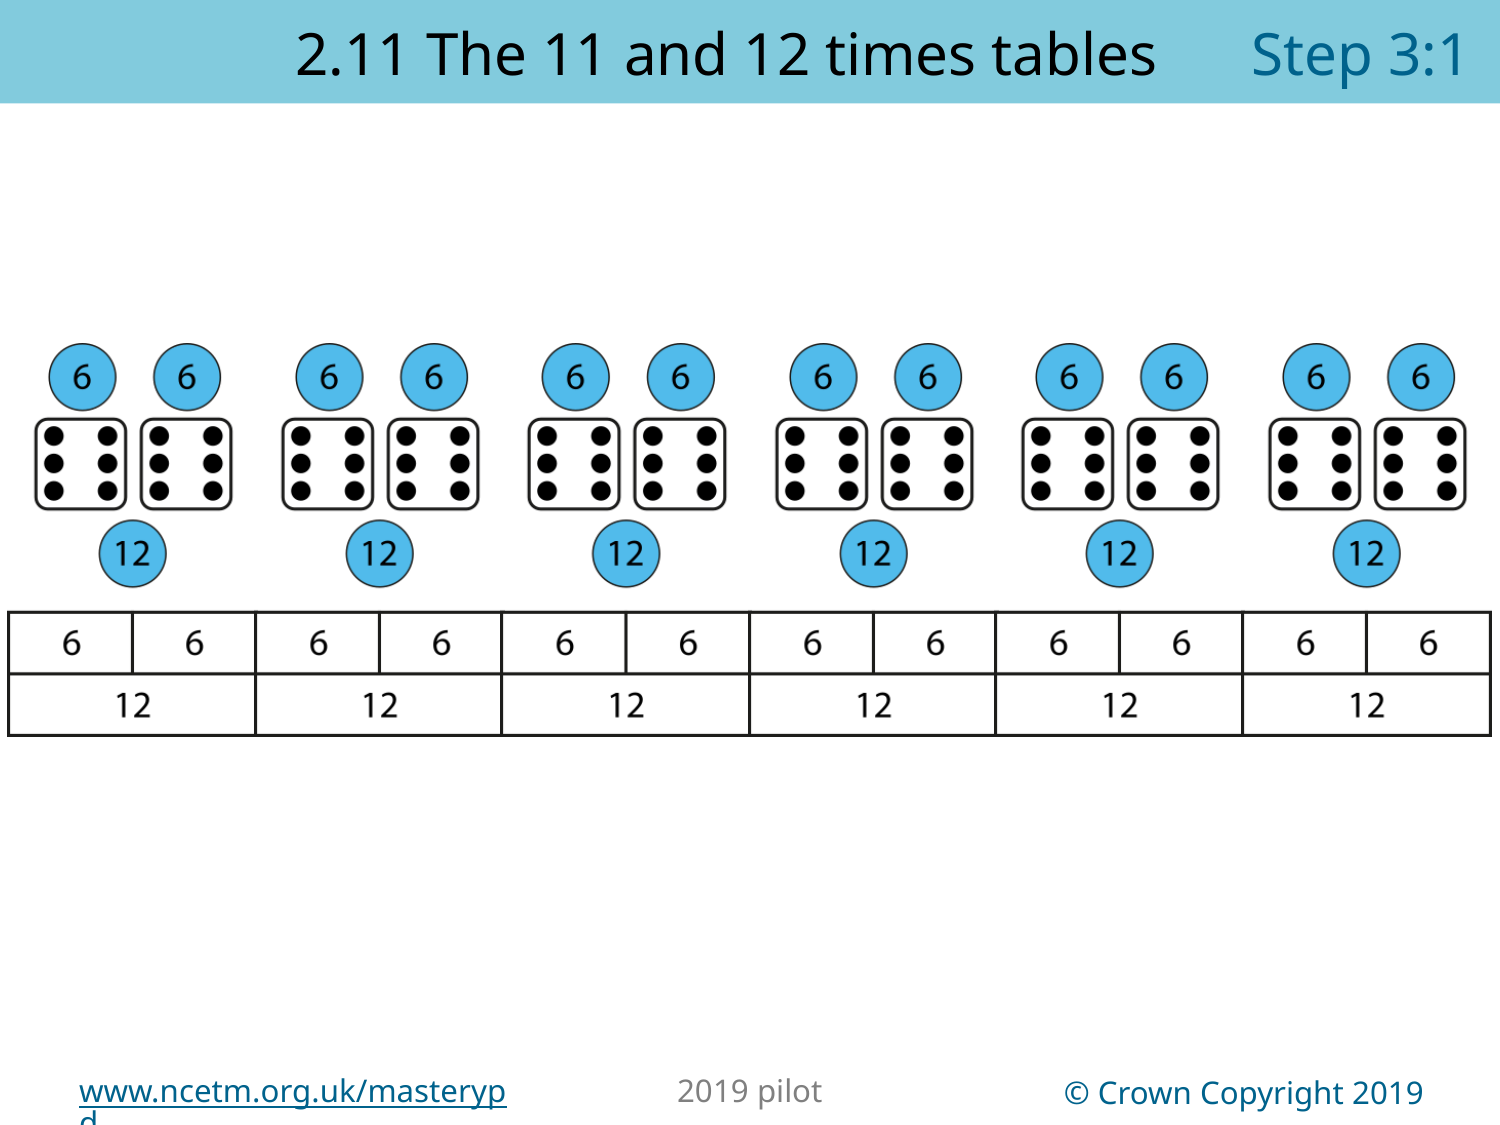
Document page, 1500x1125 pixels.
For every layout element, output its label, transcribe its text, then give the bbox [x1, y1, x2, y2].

picture [7, 343, 1493, 737]
list 2.11 The 11 and 12 times tables Step 3:1 [0, 0, 1500, 104]
